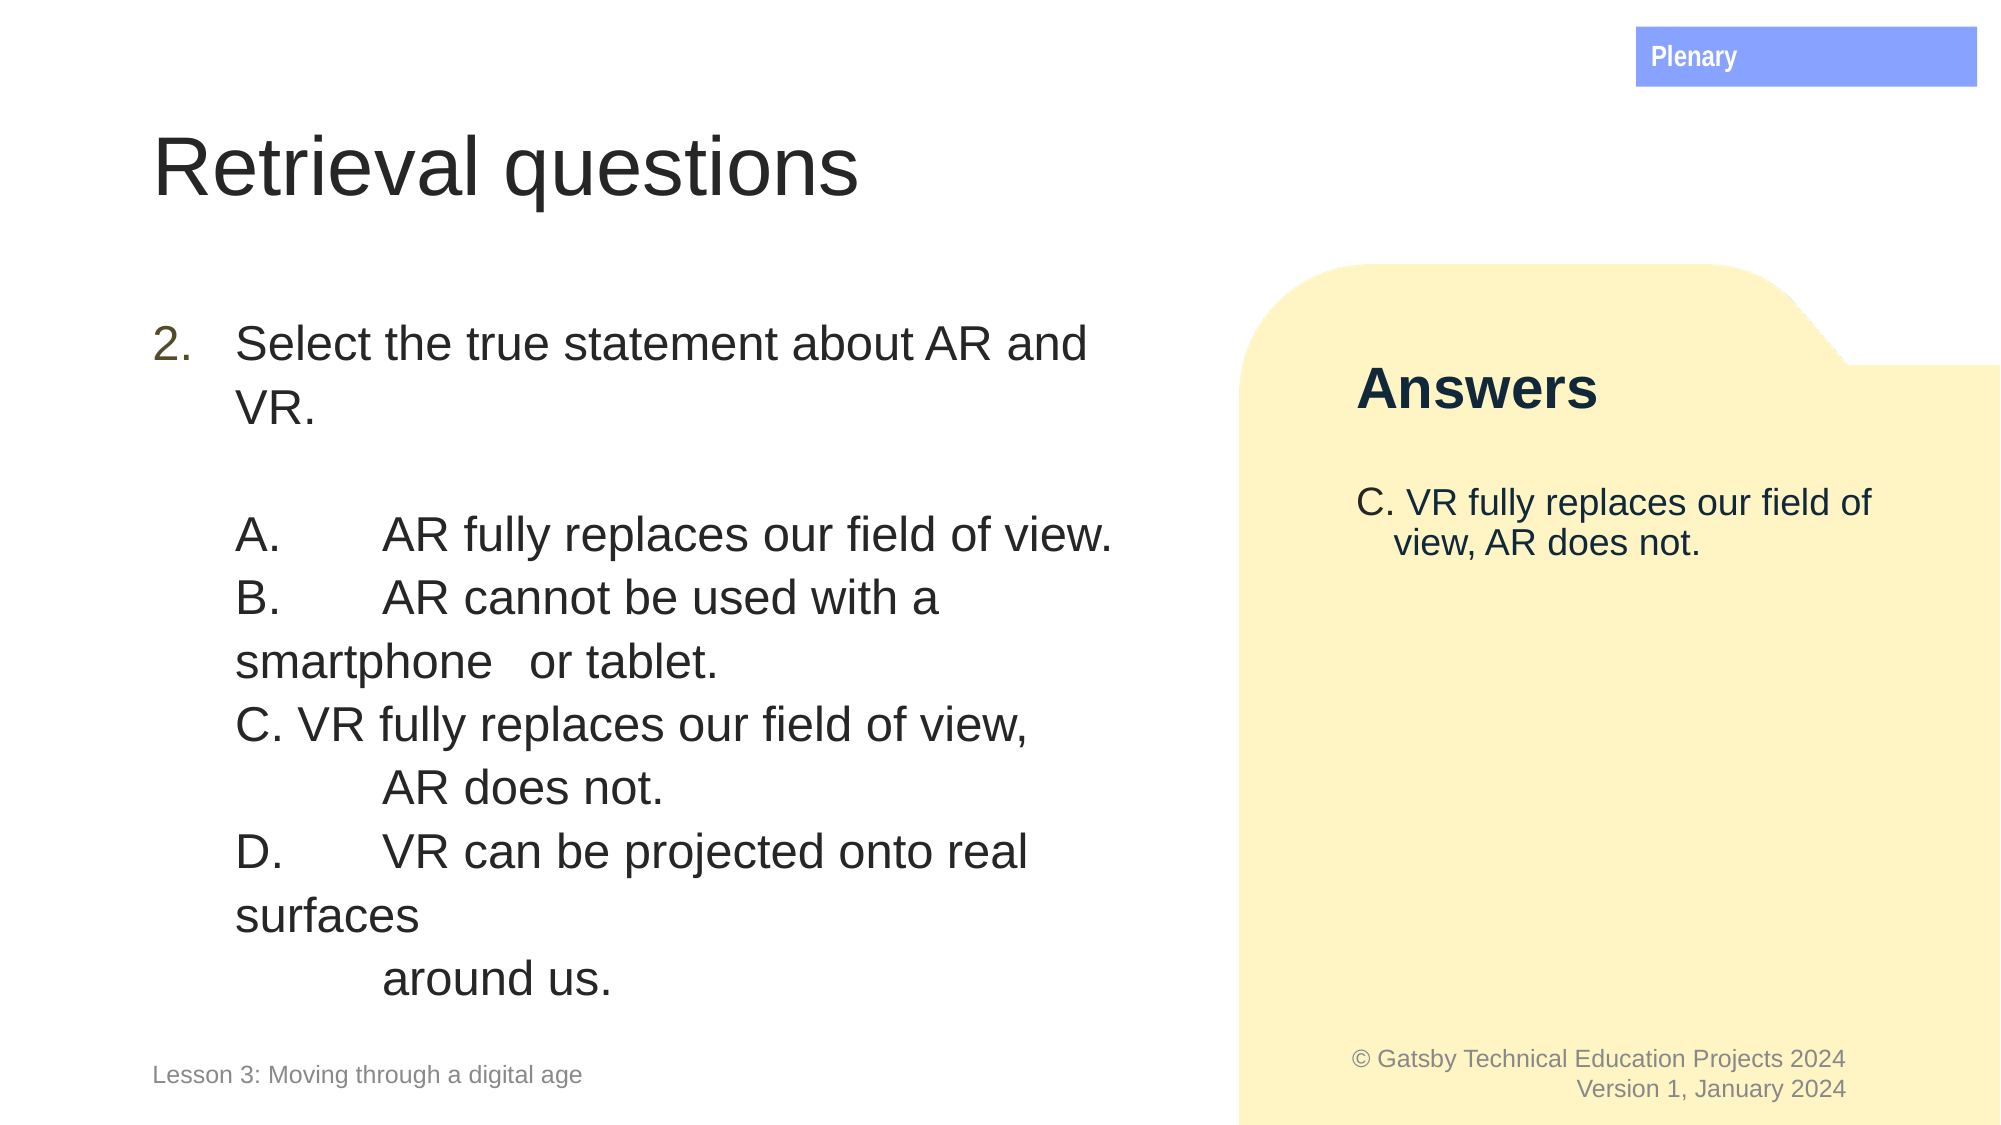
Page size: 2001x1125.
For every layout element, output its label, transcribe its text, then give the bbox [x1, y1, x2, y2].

list Answers [1341, 337, 1783, 440]
title Retrieval questions [137, 59, 1863, 278]
list Plenary [1636, 26, 1978, 87]
picture [1239, 264, 2000, 1125]
list C. VR fully replaces our field of view, AR does not. [1341, 474, 1917, 1014]
list Select the true statement about AR and VR. A. AR fully replaces our field of view. B. AR cannot be used with a smartphone or tablet. C. VR fully replaces our field of view, AR does not. D. VR can be projected onto real surfaces around us. [137, 299, 1188, 1014]
list Lesson 3: Moving through a digital age [137, 1042, 829, 1103]
